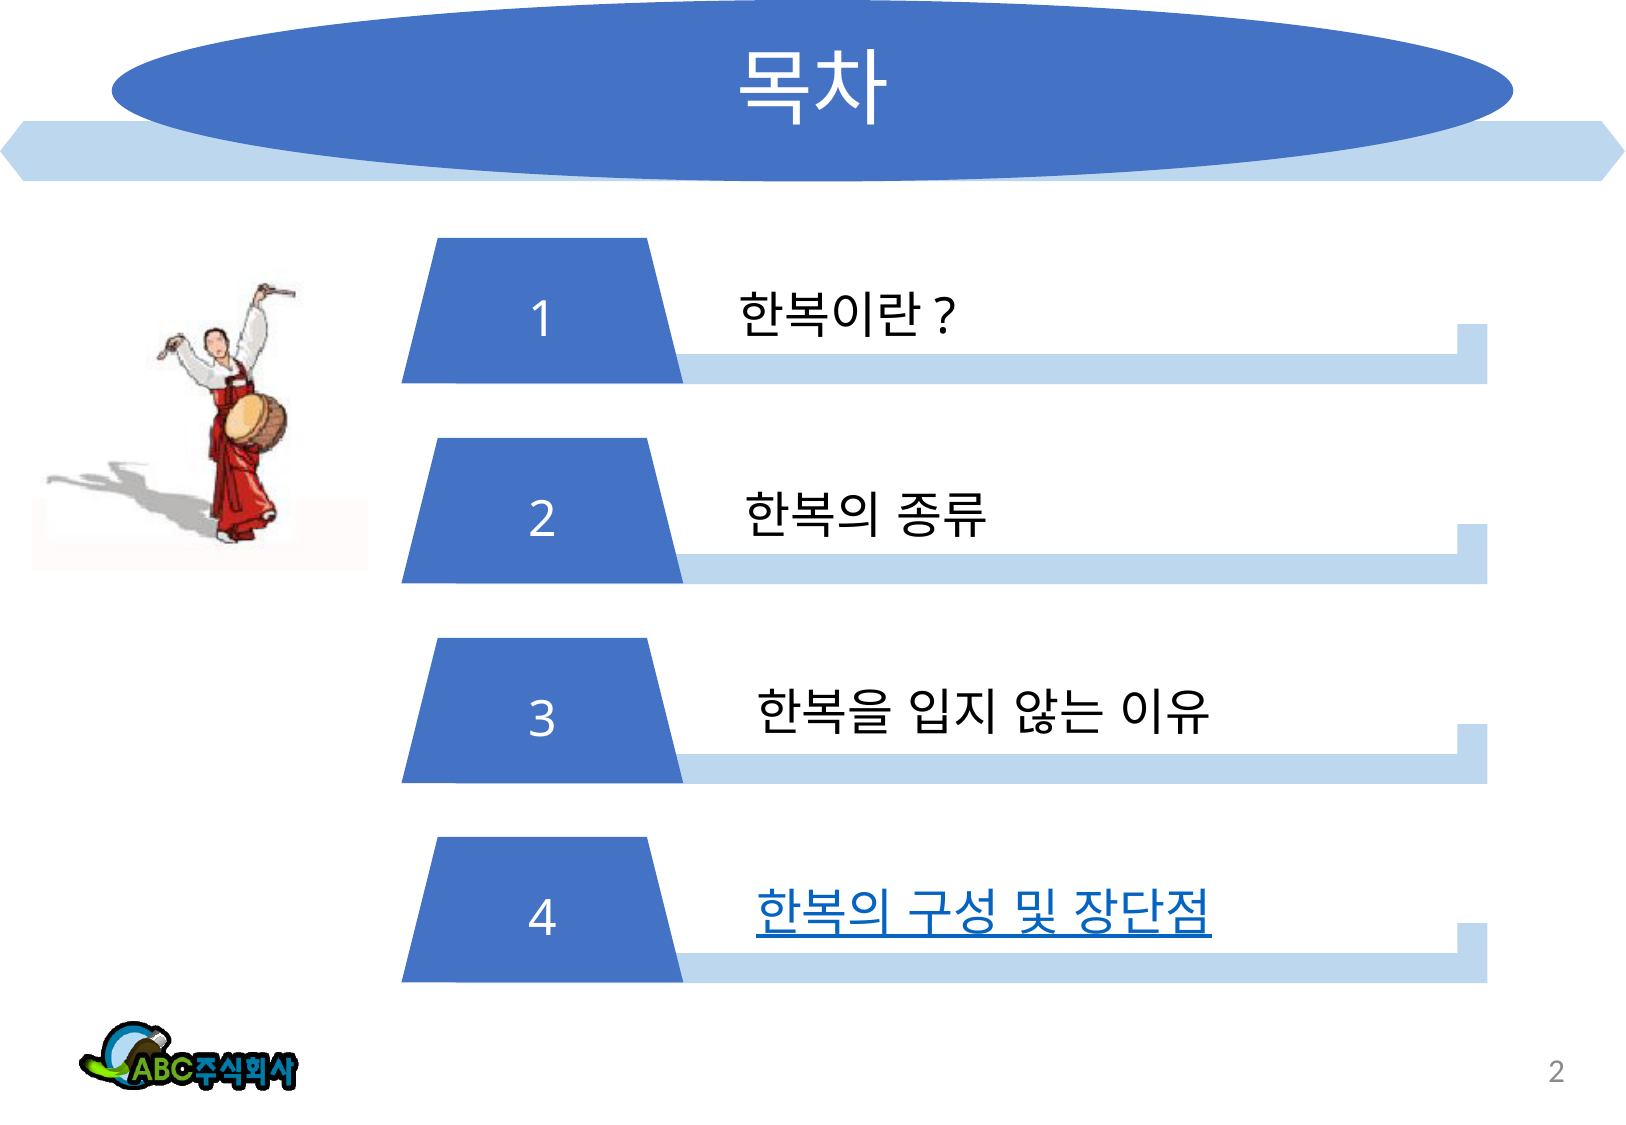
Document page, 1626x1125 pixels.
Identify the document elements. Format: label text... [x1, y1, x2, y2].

text_box [677, 323, 1488, 385]
text_box 한복의 구성 및 장단점 [741, 873, 1227, 961]
picture [32, 246, 369, 571]
text_box 4 [400, 835, 685, 984]
text_box 한복이란? [723, 275, 972, 351]
text_box 2 [400, 436, 685, 585]
text_box 한복을 입지 않는 이유 [741, 673, 1227, 749]
text_box [678, 922, 1488, 984]
text_box 한복의 종류 [729, 476, 1004, 552]
title 목차 [111, 3, 1514, 182]
text_box 1 [400, 236, 685, 385]
text_box 3 [400, 636, 685, 785]
picture [69, 1013, 305, 1096]
slide_number 2 [1214, 1039, 1580, 1100]
text_box [678, 723, 1488, 785]
text_box [677, 523, 1488, 585]
